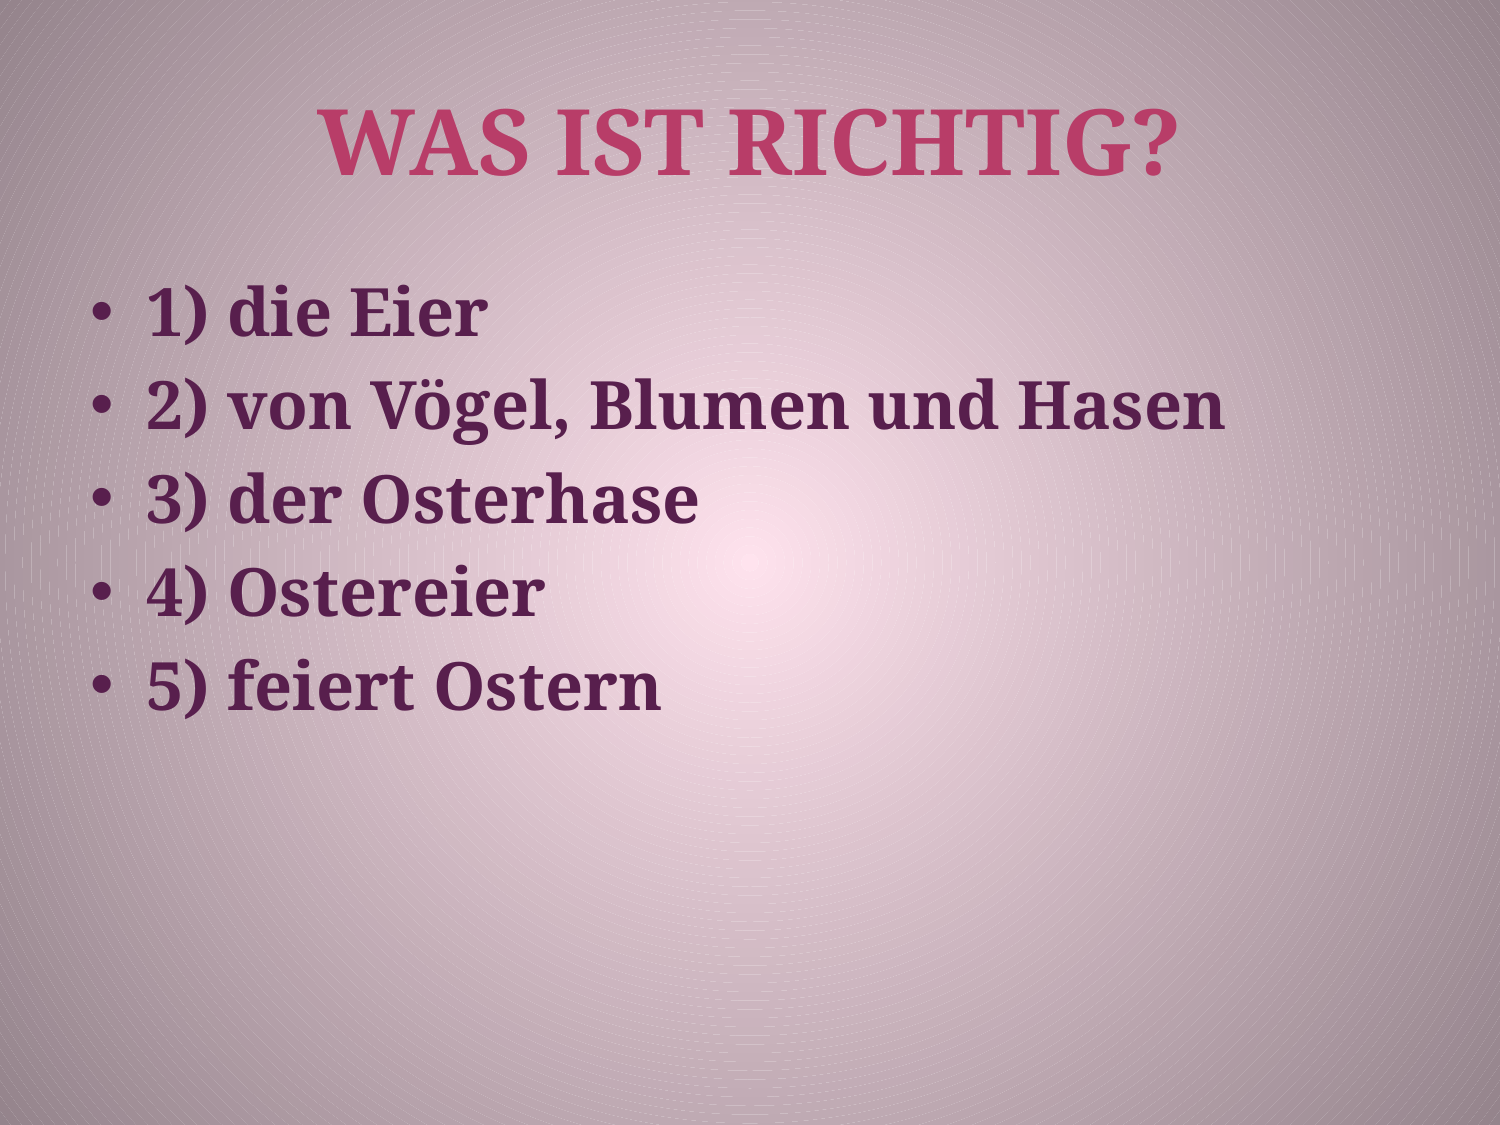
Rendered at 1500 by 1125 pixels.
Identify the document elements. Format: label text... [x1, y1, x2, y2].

title Was ist richtig? [75, 45, 1425, 233]
list 1) die Eier 2) von Vögel, Blumen und Hasen 3) der Osterhase 4) Ostereier 5) feiert Ostern [75, 262, 1425, 1005]
